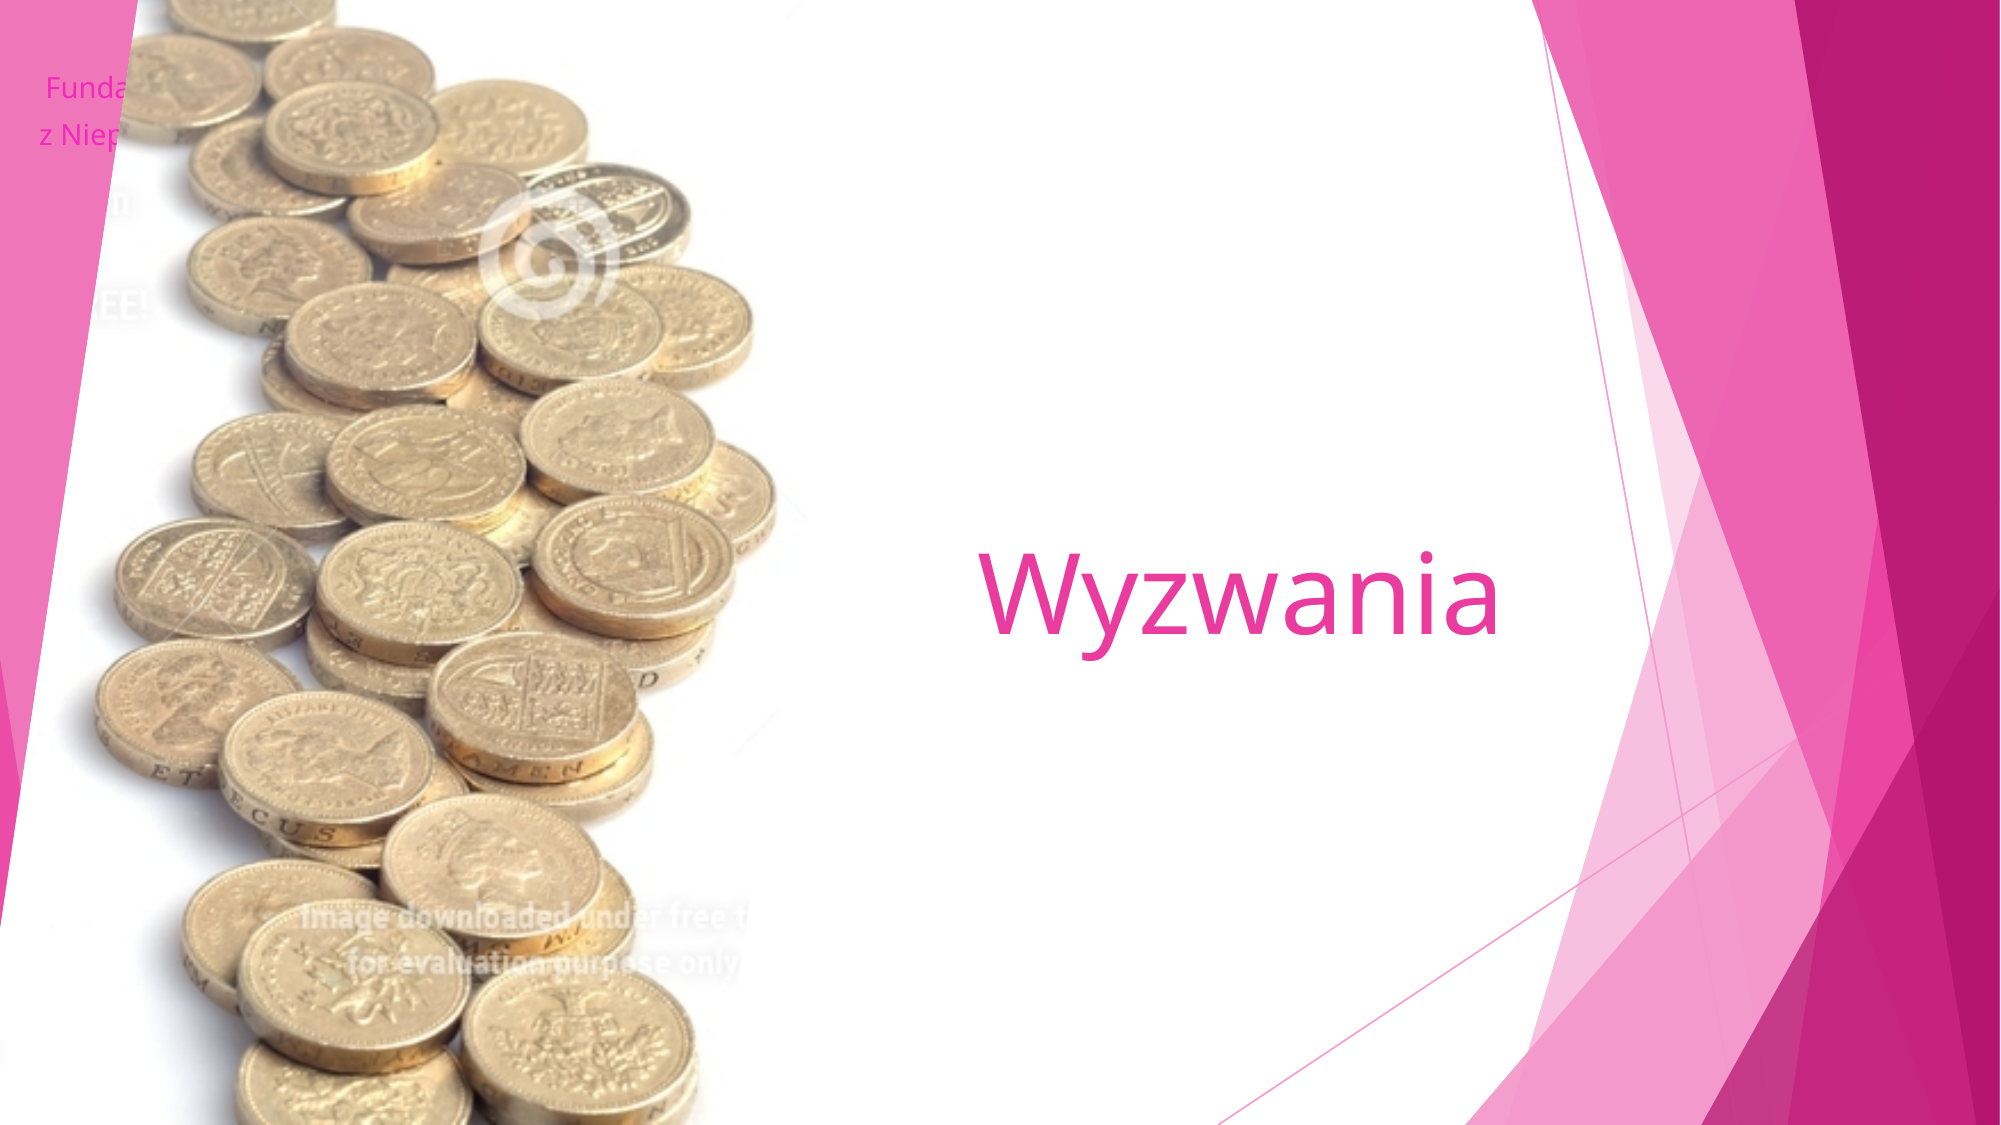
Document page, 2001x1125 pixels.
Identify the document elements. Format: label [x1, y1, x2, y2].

text_box [887, 0, 2000, 1125]
picture [0, 0, 886, 1125]
